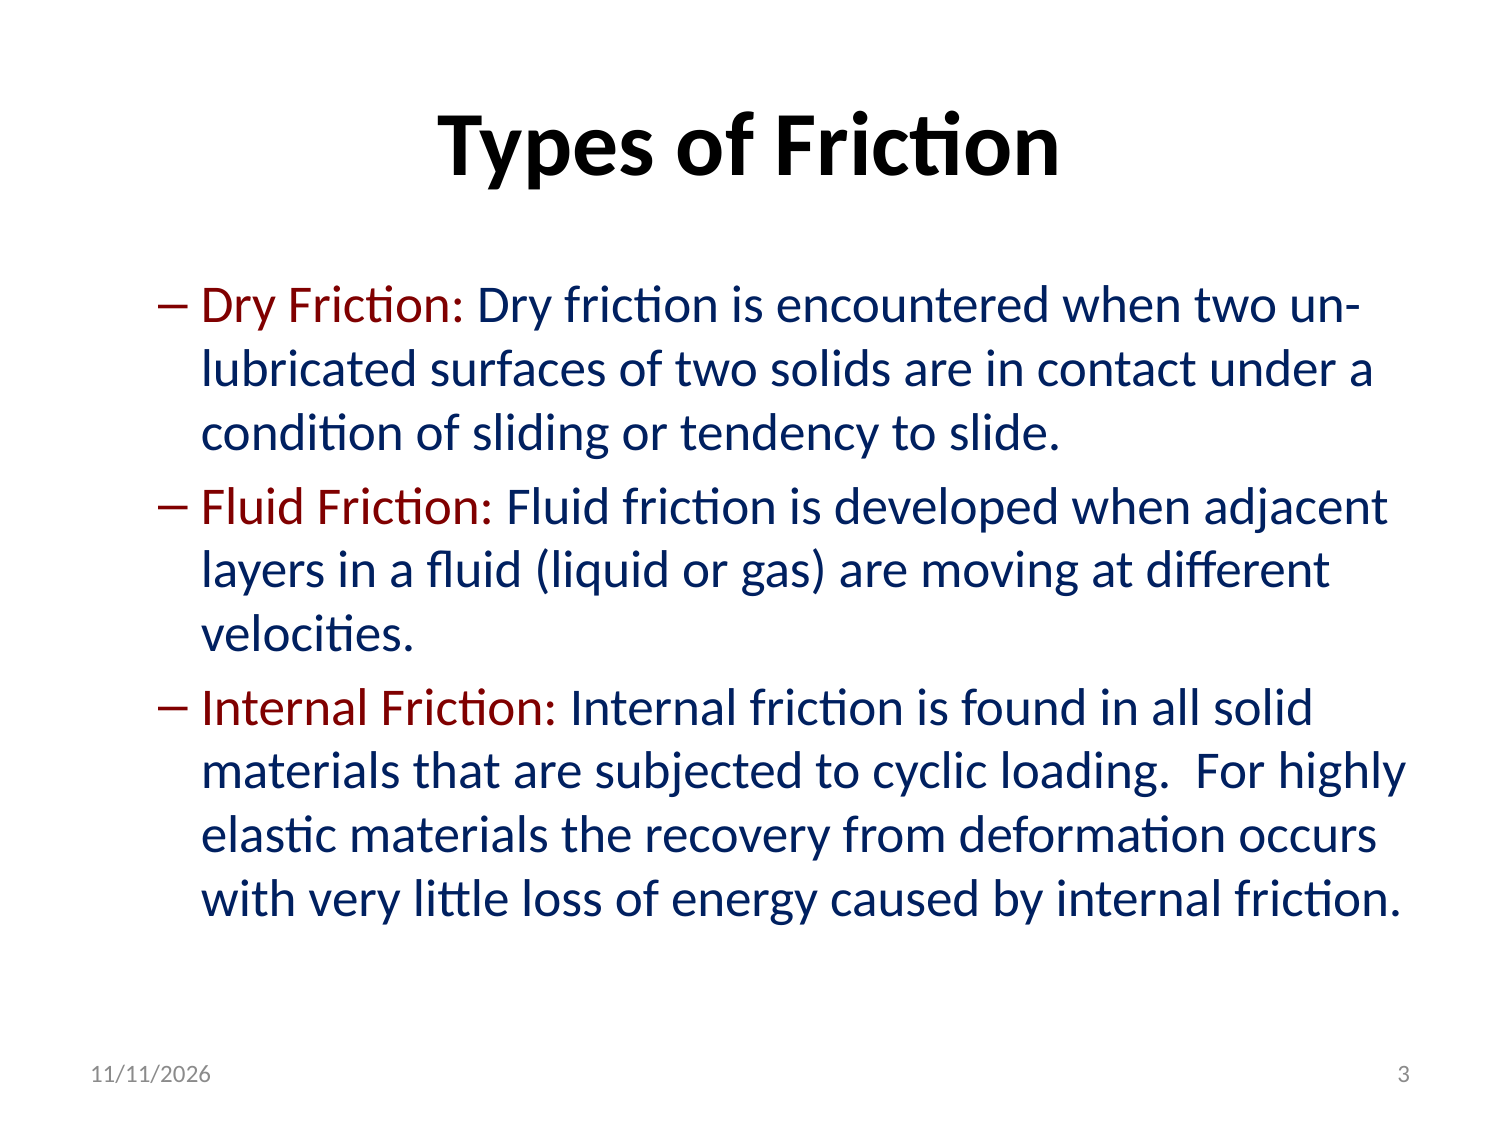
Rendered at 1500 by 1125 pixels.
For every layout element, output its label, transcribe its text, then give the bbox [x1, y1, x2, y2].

slide_number 3 [1074, 1042, 1425, 1103]
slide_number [75, 1042, 425, 1103]
title Types of Friction [75, 45, 1425, 233]
list Dry Friction: Dry friction is encountered when two un-lubricated surfaces of two solids are in contact under a condition of sliding or tendency to slide. Fluid Friction: Fluid friction is developed when adjacent layers in a fluid (liquid or gas) are moving at different velocities. Internal Friction: Internal friction is found in all solid materials that are subjected to cyclic loading. For highly elastic materials the recovery from deformation occurs with very little loss of energy caused by internal friction. [75, 262, 1425, 1005]
